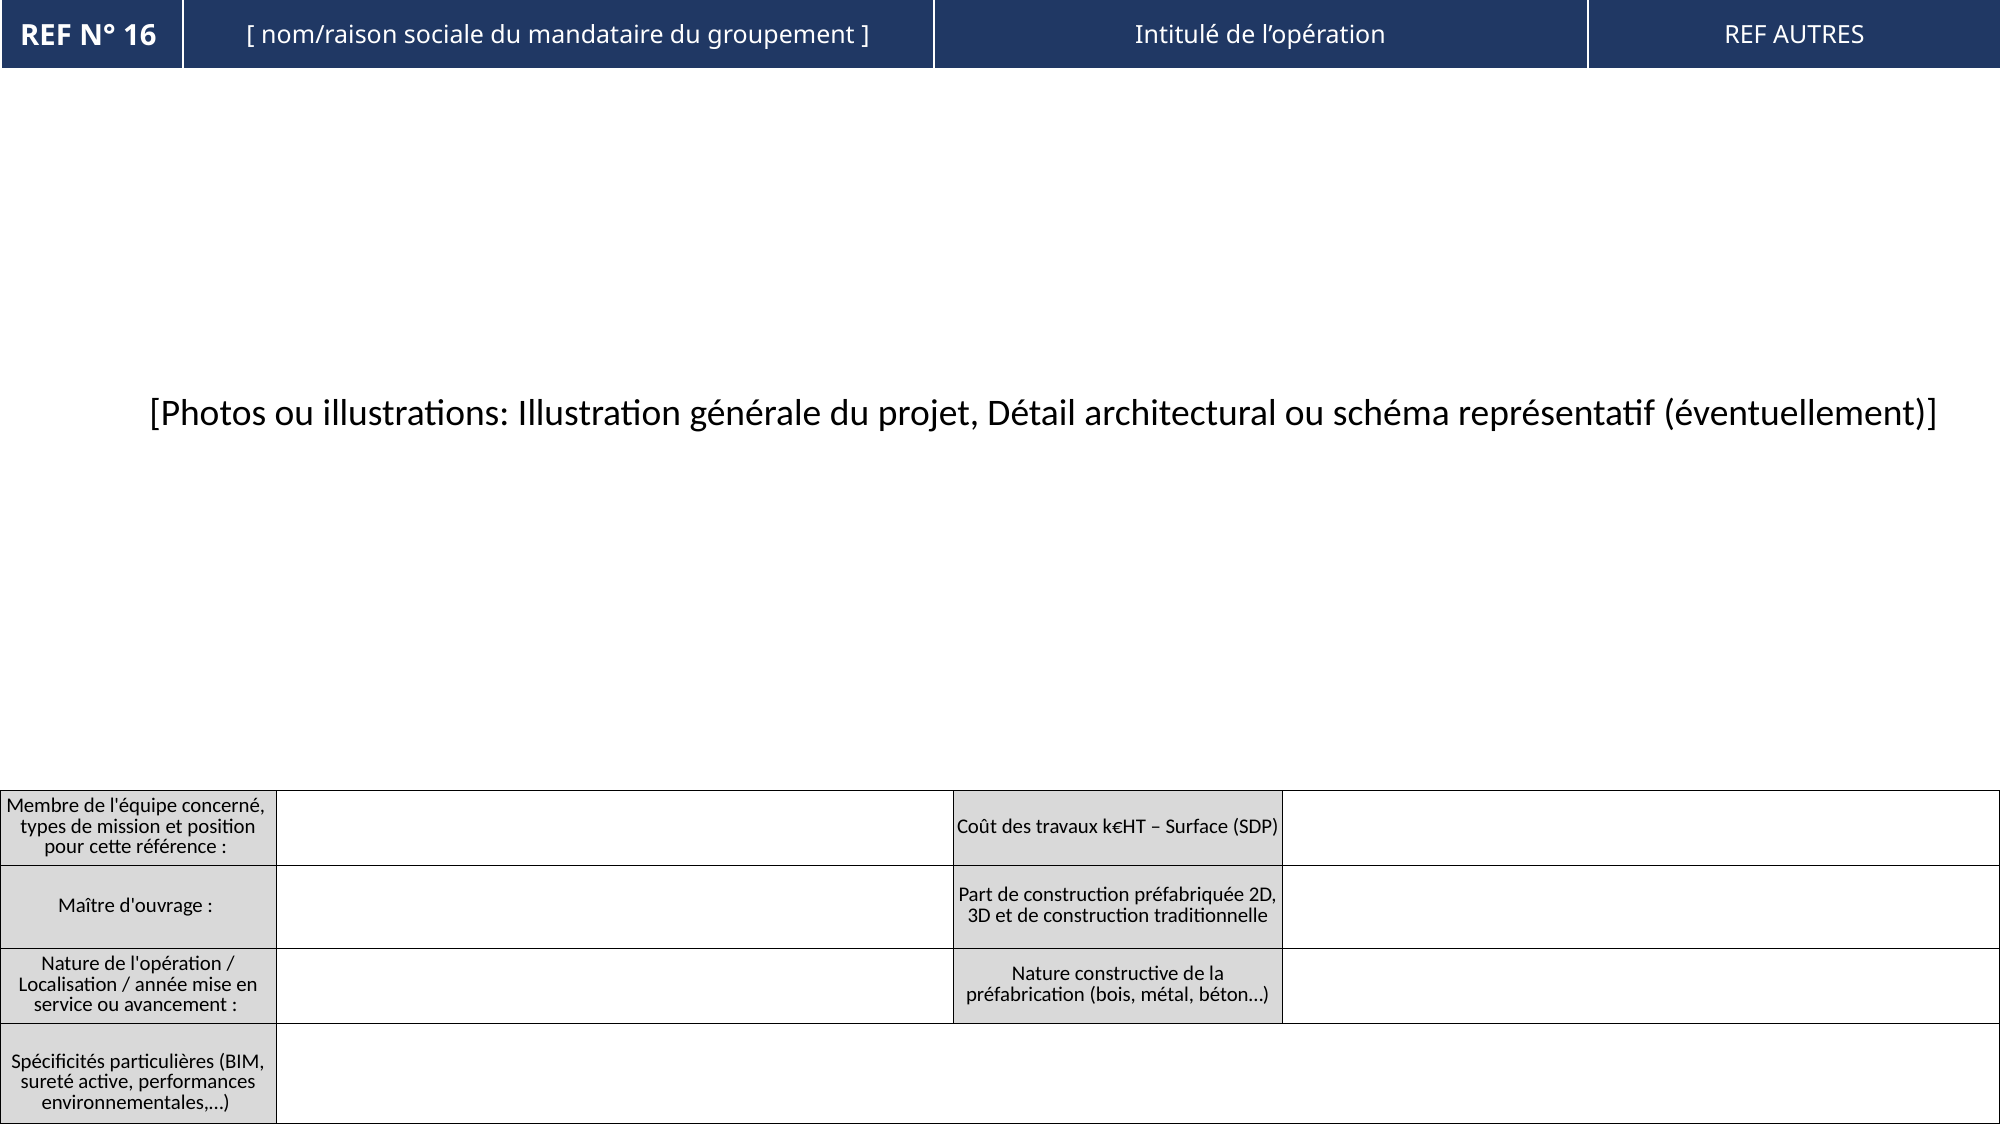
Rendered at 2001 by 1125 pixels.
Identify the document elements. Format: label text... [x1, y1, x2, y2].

table_cell [277, 866, 953, 948]
table_cell Nature constructive de la préfabrication (bois, métal, béton…) [954, 949, 1282, 1023]
table_cell [1283, 949, 1999, 1023]
table_header [1283, 791, 1999, 865]
table_cell Maître d'ouvrage : [1, 866, 276, 948]
table_cell Part de construction préfabriquée 2D, 3D et de construction traditionnelle [954, 866, 1282, 948]
table_header [277, 791, 953, 865]
table_cell [277, 1024, 1999, 1123]
table_header REF AUTRES [1589, 0, 2000, 68]
table_cell Spécificités particulières (BIM, sureté active, performances environnementales,…) [1, 1024, 276, 1123]
table_header Coût des travaux k€HT – Surface (SDP) [954, 791, 1282, 865]
table_cell Nature de l'opération / Localisation / année mise en service ou avancement : [1, 949, 276, 1023]
table_header Intitulé de l’opération [935, 0, 1587, 68]
table_header Membre de l'équipe concerné, types de mission et position pour cette référence : [1, 791, 276, 865]
table_cell [277, 949, 953, 1023]
table_header REF N° 16 [2, 0, 182, 68]
text_box [Photos ou illustrations: Illustration générale du projet, Détail architectural ou schéma représentatif (éventuellement)] [113, 380, 1976, 440]
table_header [ nom/raison sociale du mandataire du groupement ] [184, 0, 933, 68]
table_cell [1283, 866, 1999, 948]
